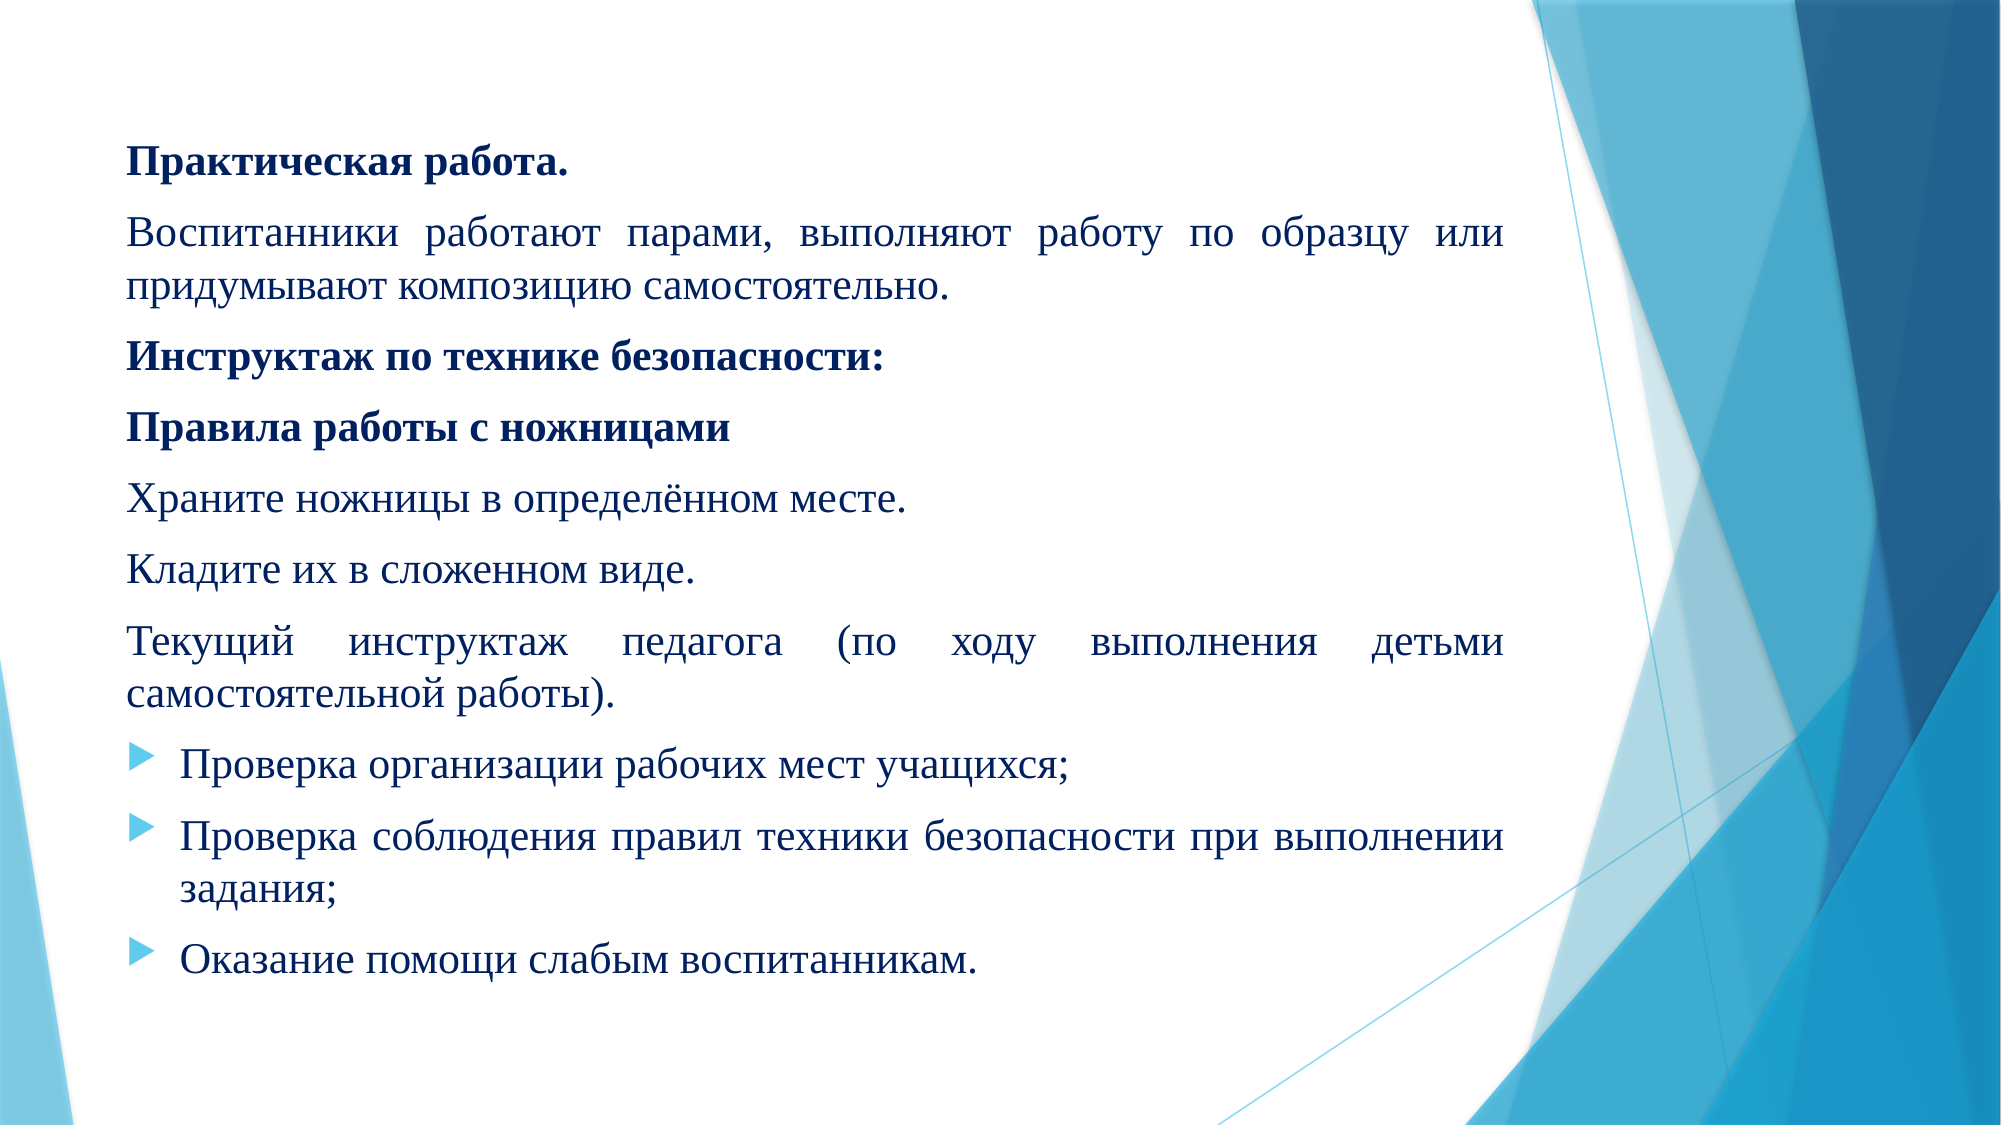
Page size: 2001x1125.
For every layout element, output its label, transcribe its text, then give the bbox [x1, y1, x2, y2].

list Практическая работа. Воспитанники работают парами, выполняют работу по образцу или придумывают композицию самостоятельно. Инструктаж по технике безопасности: Правила работы с ножницами Храните ножницы в определённом месте. Кладите их в сложенном виде. Текущий инструктаж педагога (по ходу выполнения детьми самостоятельной работы). Проверка организации рабочих мест учащихся; Проверка соблюдения правил техники безопасности при выполнении задания; Оказание помощи слабым воспитанникам. [111, 124, 1522, 992]
